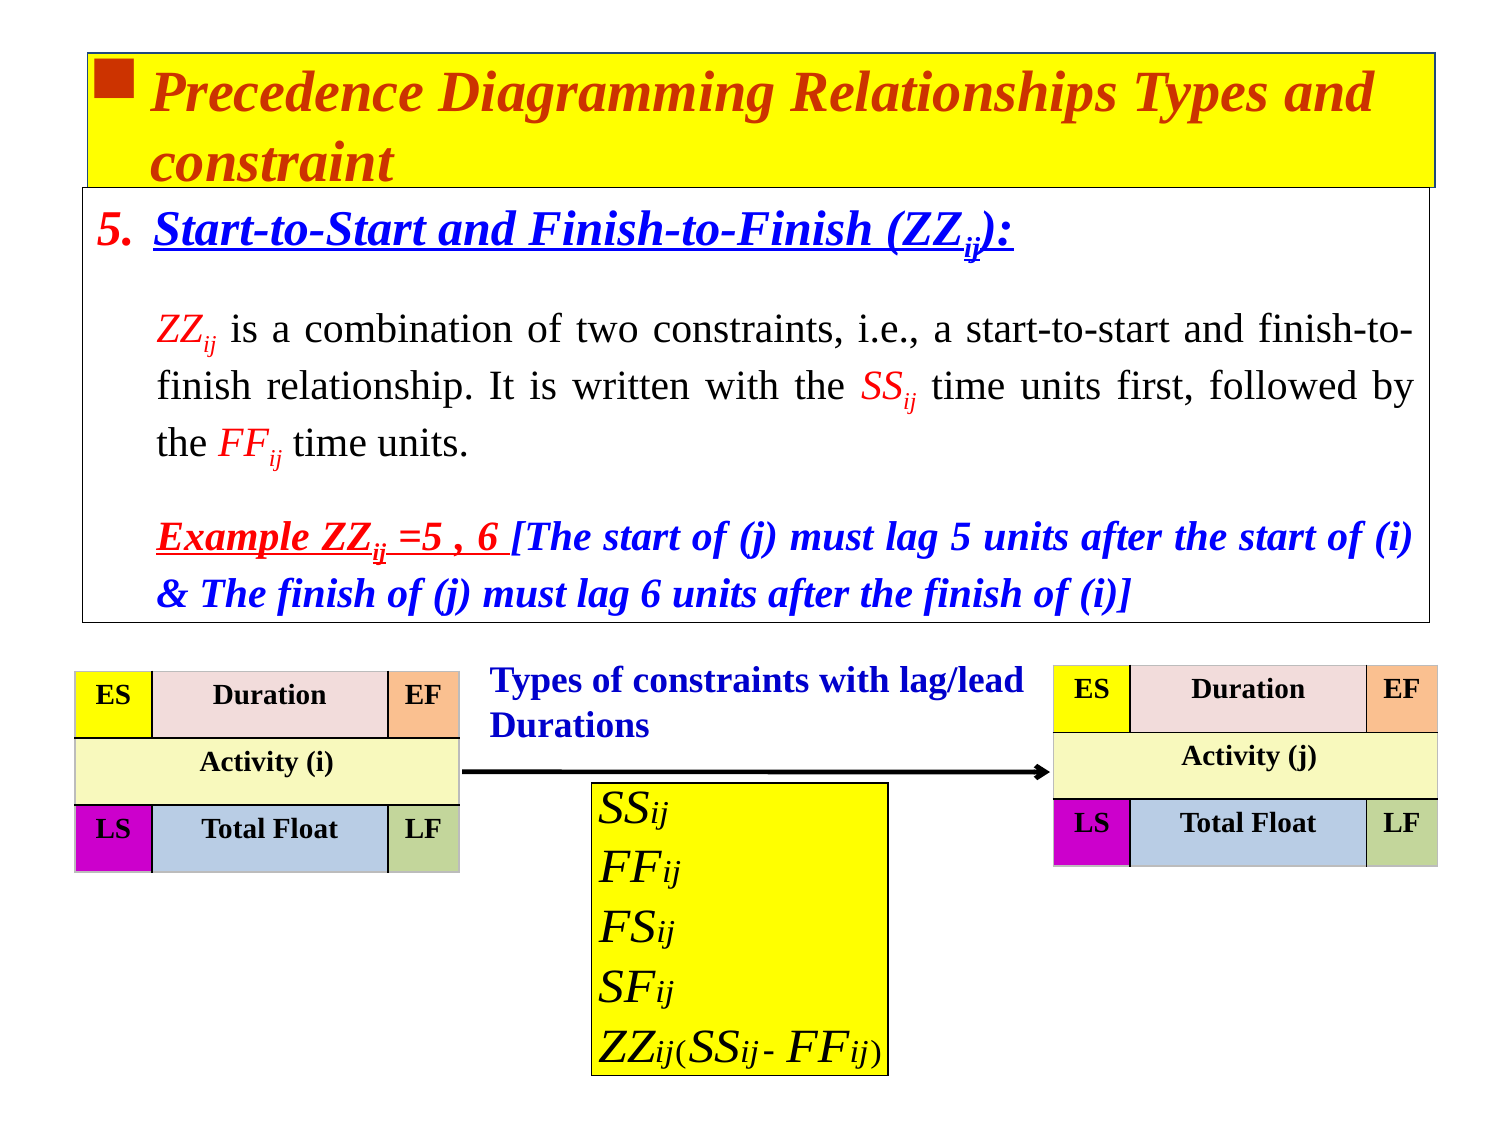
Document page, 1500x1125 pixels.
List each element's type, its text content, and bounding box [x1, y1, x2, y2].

table_cell Activity (j) [1092, 733, 1437, 798]
table_cell Activity (i) [76, 739, 456, 804]
text_box Start-to-Start and Finish-to-Finish (ZZij): ZZij is a combination of two constraints, i.e., a start-to-start and finish-to-finish relationship. It is written with the SSij time units first, followed by the FFij time units. Example ZZij =5 , 6 [The start of (j) must lag 5 units after the start of (i) & The finish of (j) must lag 6 units after the finish of (i)] [82, 187, 1430, 623]
table_cell LS [76, 806, 151, 871]
table_header EF [1367, 666, 1437, 732]
text_box Precedence Diagramming Relationships Types and constraint [87, 52, 1436, 188]
table_header ES [1092, 666, 1129, 732]
table_header EF [389, 672, 456, 737]
table_cell Total Float [1131, 800, 1366, 865]
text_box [461, 647, 1088, 1076]
table_cell Total Float [153, 806, 387, 871]
table_header Duration [1131, 666, 1366, 732]
table_cell LF [1367, 800, 1437, 865]
table_cell LF [389, 806, 456, 871]
table_header Duration [153, 672, 387, 737]
table_cell LS [1092, 800, 1129, 865]
table_header ES [76, 672, 151, 737]
